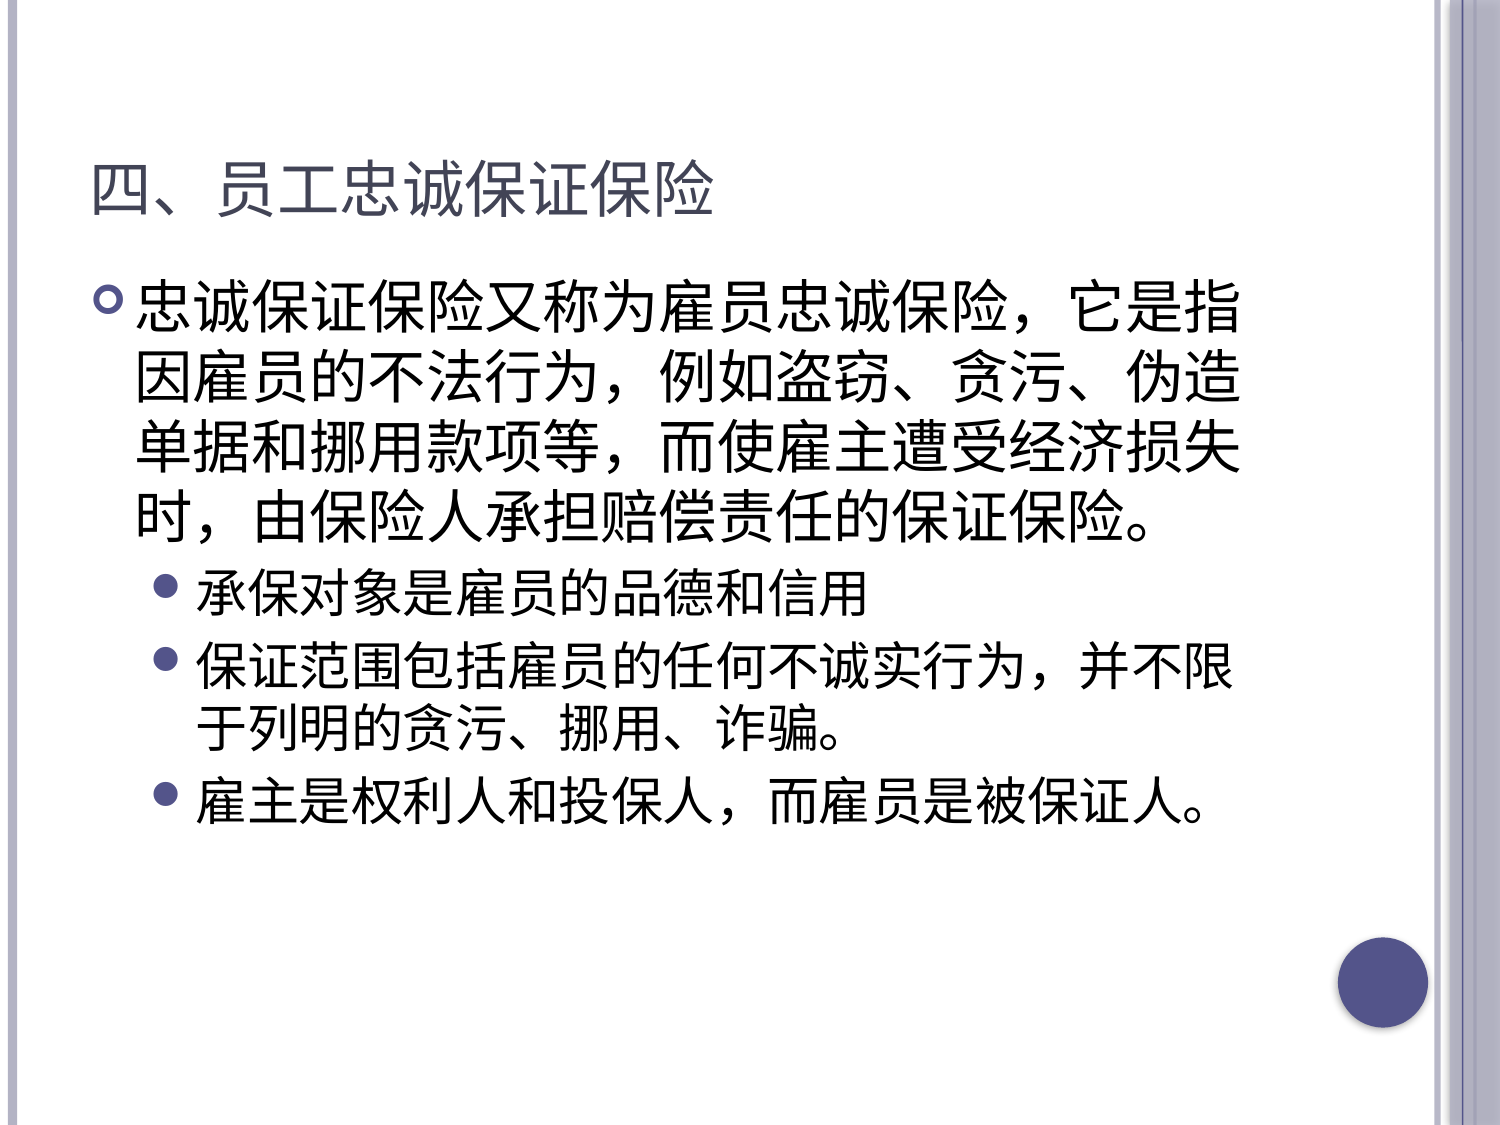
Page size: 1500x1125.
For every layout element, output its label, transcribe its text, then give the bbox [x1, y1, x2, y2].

title 四、员工忠诚保证保险 [75, 45, 1300, 233]
list 忠诚保证保险又称为雇员忠诚保险，它是指因雇员的不法行为，例如盗窃、贪污、伪造单据和挪用款项等，而使雇主遭受经济损失时，由保险人承担赔偿责任的保证保险。 承保对象是雇员的品德和信用 保证范围包括雇员的任何不诚实行为，并不限于列明的贪污、挪用、诈骗。 雇主是权利人和投保人，而雇员是被保证人。 [74, 262, 1301, 1063]
